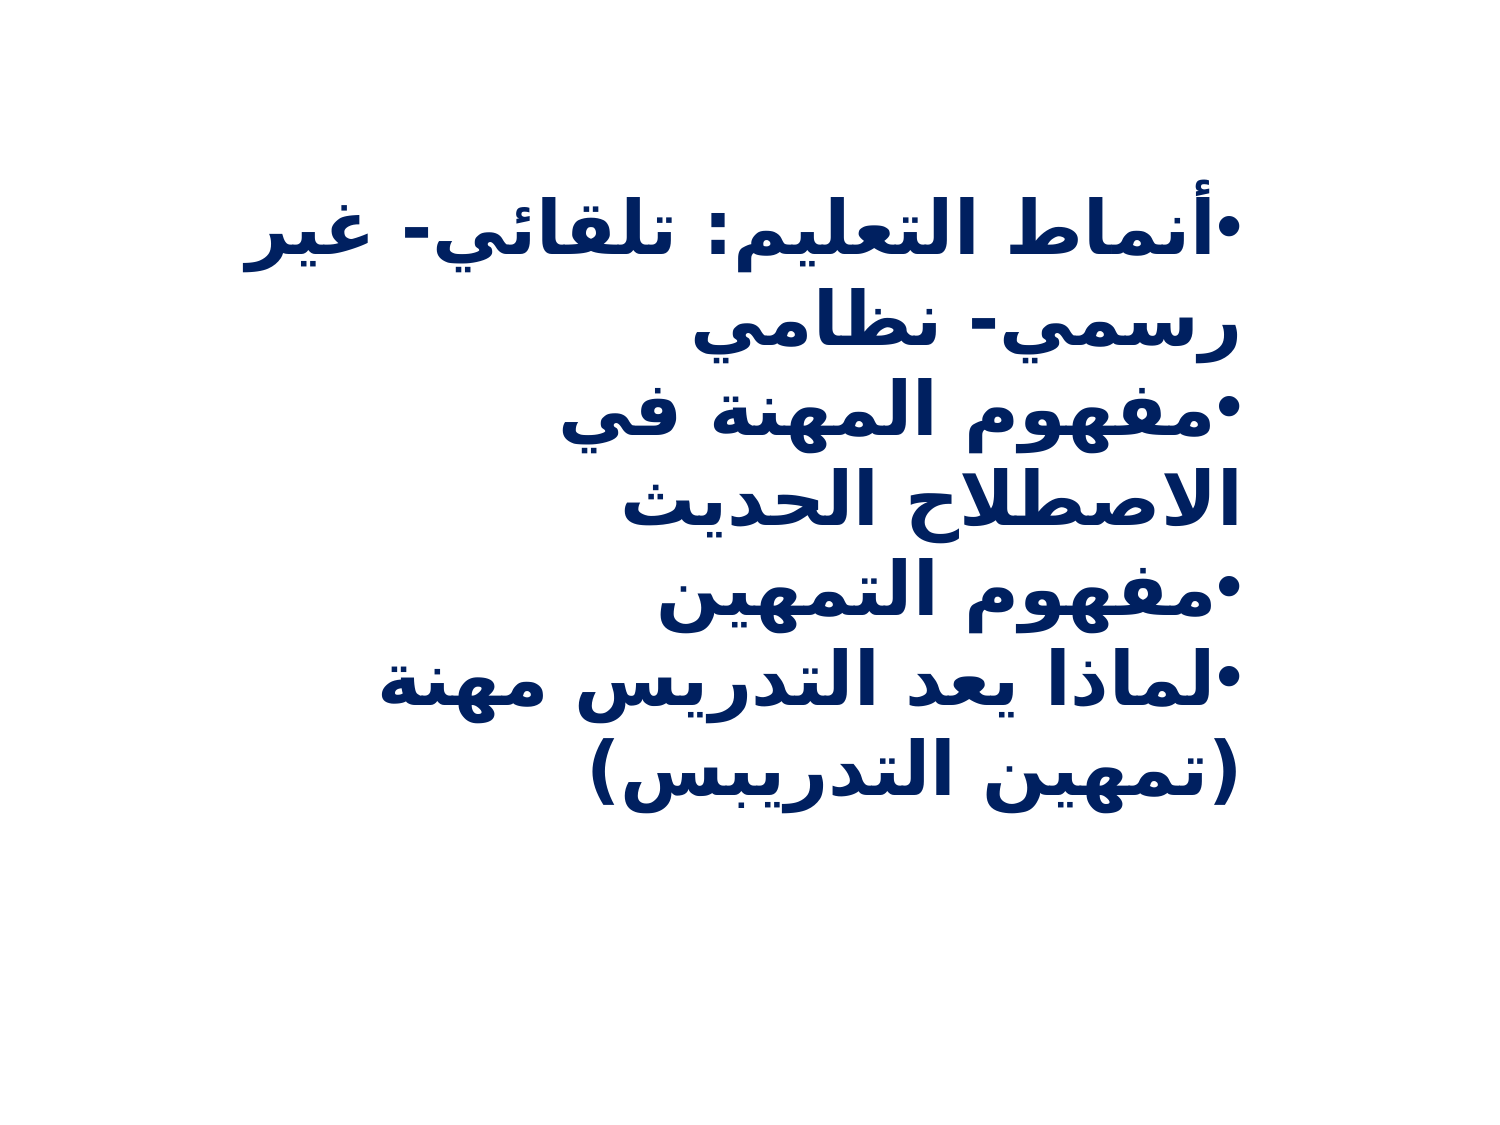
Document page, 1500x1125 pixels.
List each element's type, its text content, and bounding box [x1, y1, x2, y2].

text_box أنماط التعليم: تلقائي- غير رسمي- نظامي مفهوم المهنة في الاصطلاح الحديث مفهوم التمهين لماذا يعد التدريس مهنة (تمهين التدريبس) [230, 172, 1258, 908]
